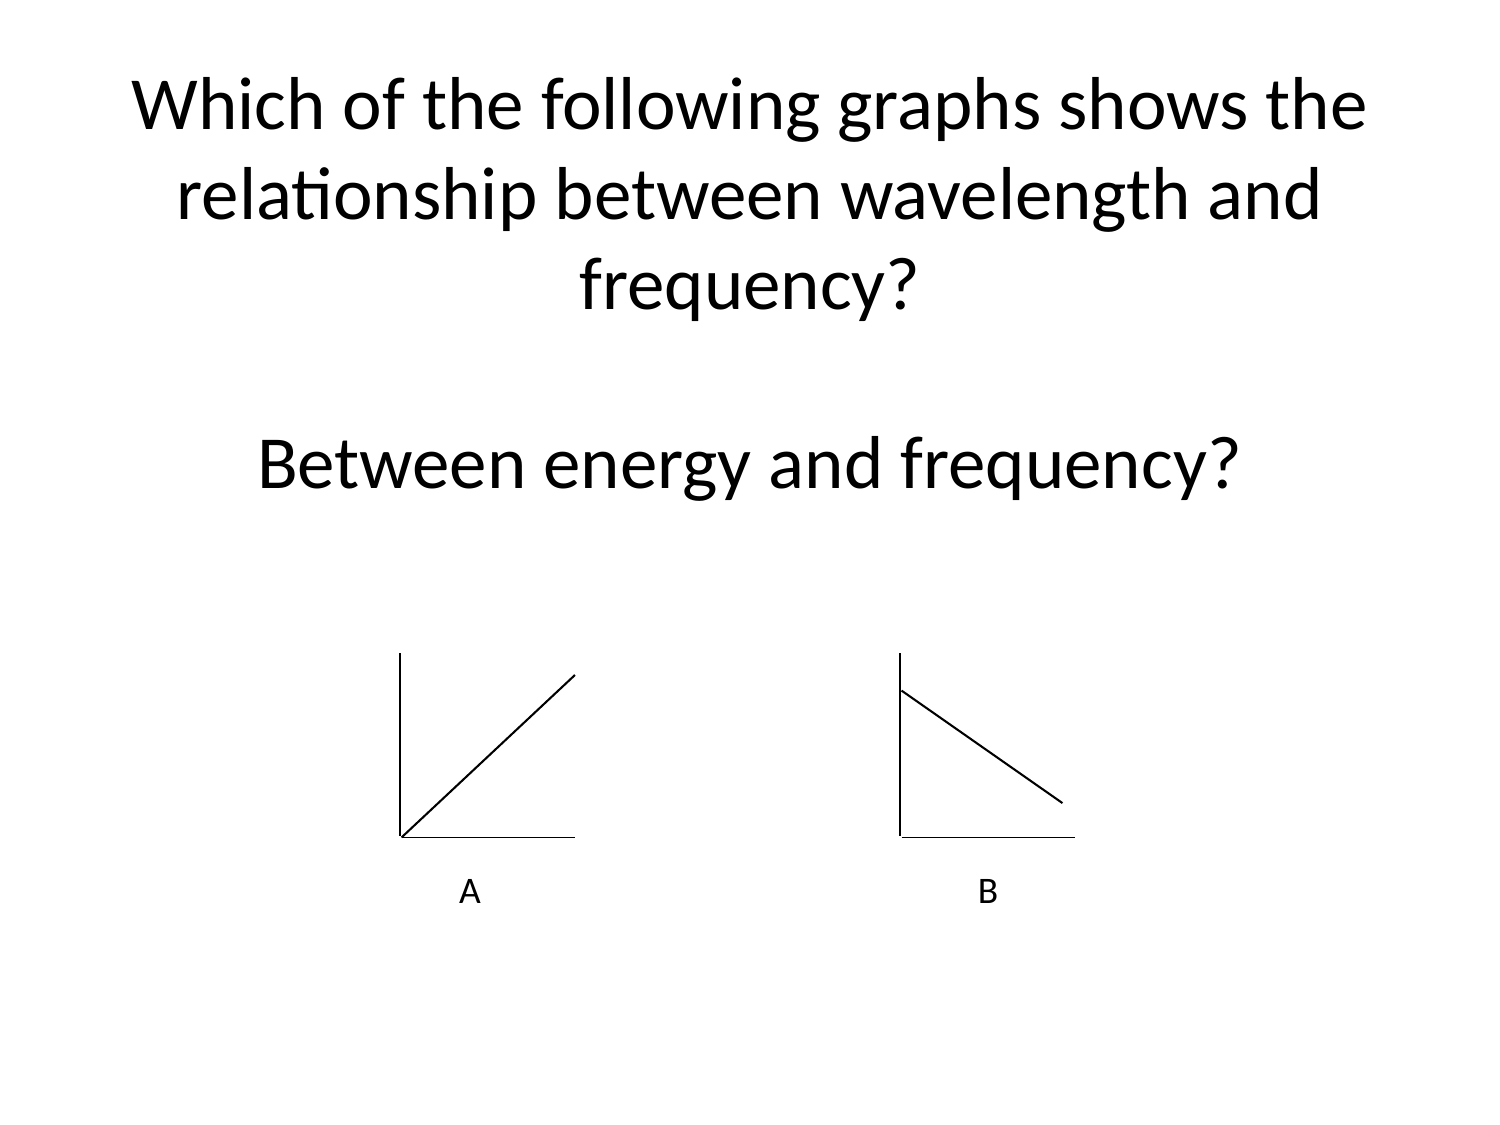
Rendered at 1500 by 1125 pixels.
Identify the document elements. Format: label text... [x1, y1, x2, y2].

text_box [899, 652, 1076, 920]
title Which of the following graphs shows the relationship between wavelength and frequency? Between energy and frequency? [75, 45, 1425, 613]
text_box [399, 652, 576, 920]
